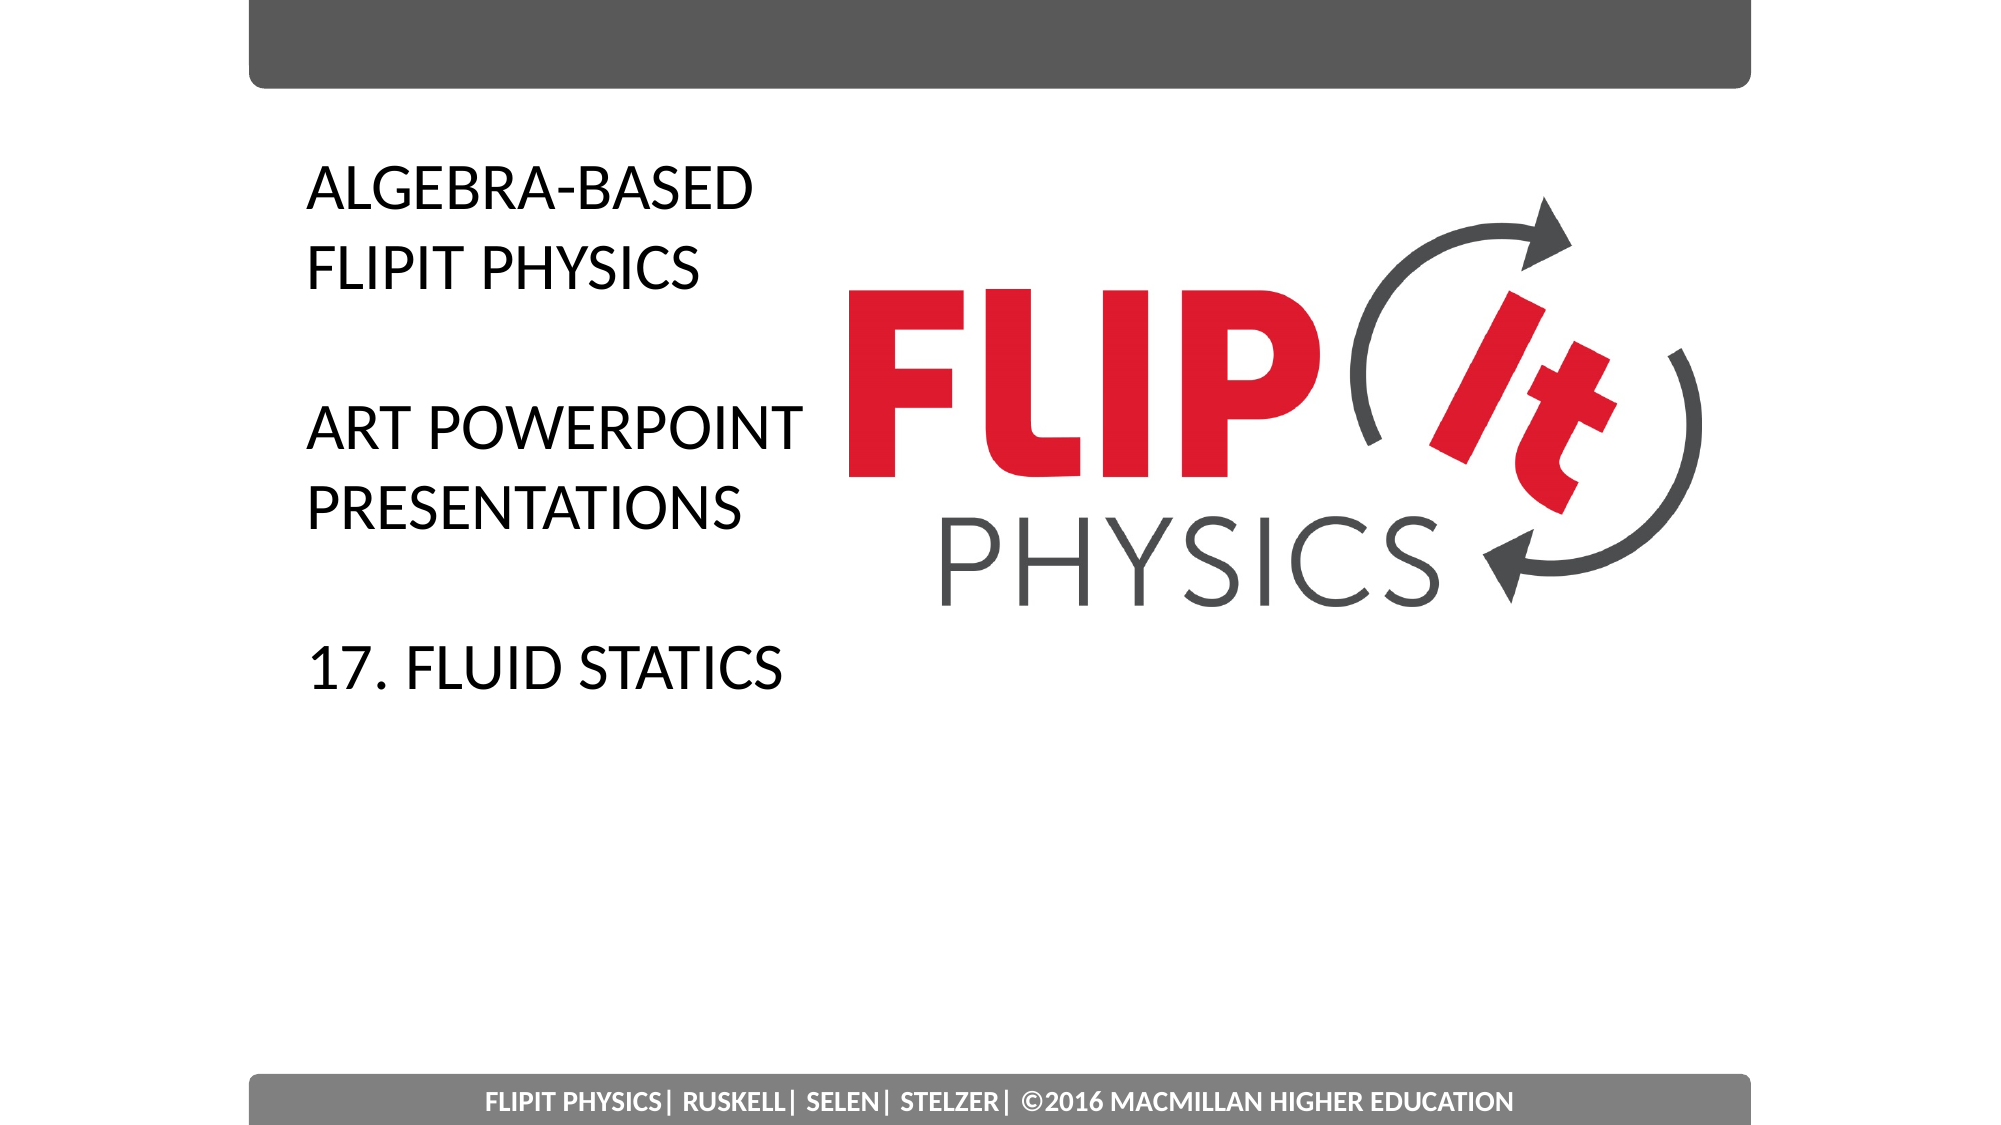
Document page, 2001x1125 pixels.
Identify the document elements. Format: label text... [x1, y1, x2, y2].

text_box ALGEBRA-BASED FLIPIT PHYSICS ART POWERPOINT PRESENTATIONS 17. FLUID STATICS [291, 135, 850, 710]
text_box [249, 1074, 1750, 1125]
text_box [248, 0, 1752, 89]
picture [849, 196, 1702, 607]
